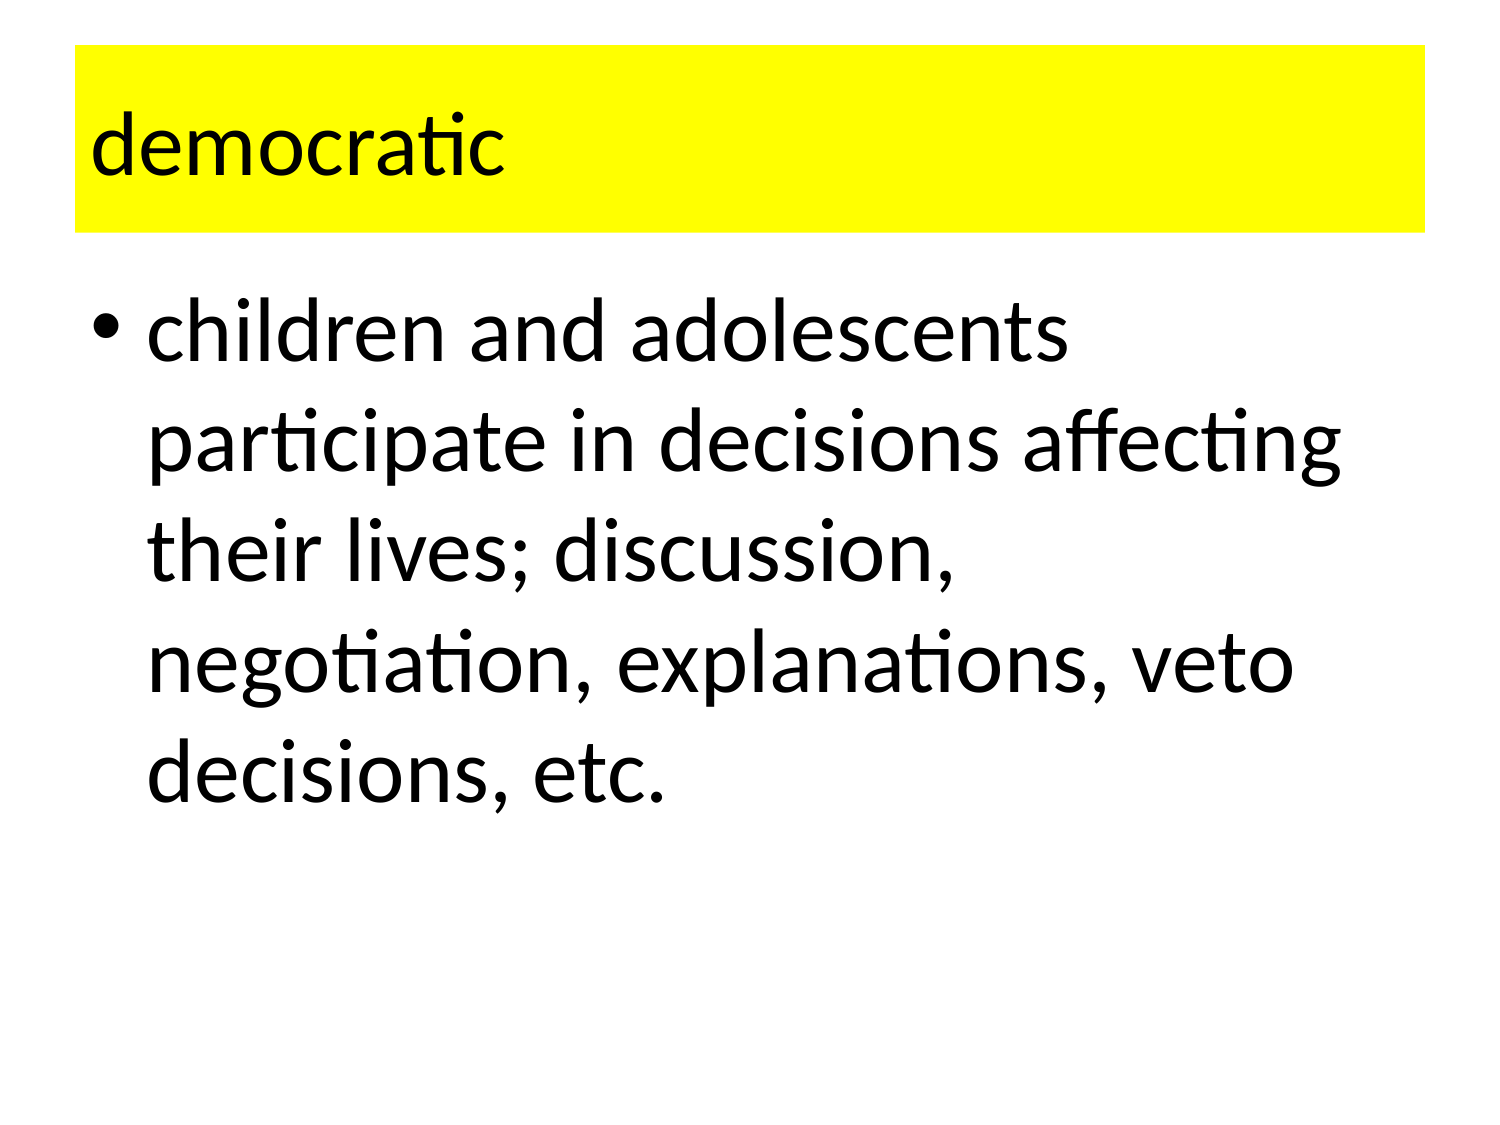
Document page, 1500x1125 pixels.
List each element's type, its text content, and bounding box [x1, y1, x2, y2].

title democratic [75, 45, 1425, 233]
list children and adolescents participate in decisions affecting their lives; discussion, negotiation, explanations, veto decisions, etc. [75, 262, 1425, 1005]
